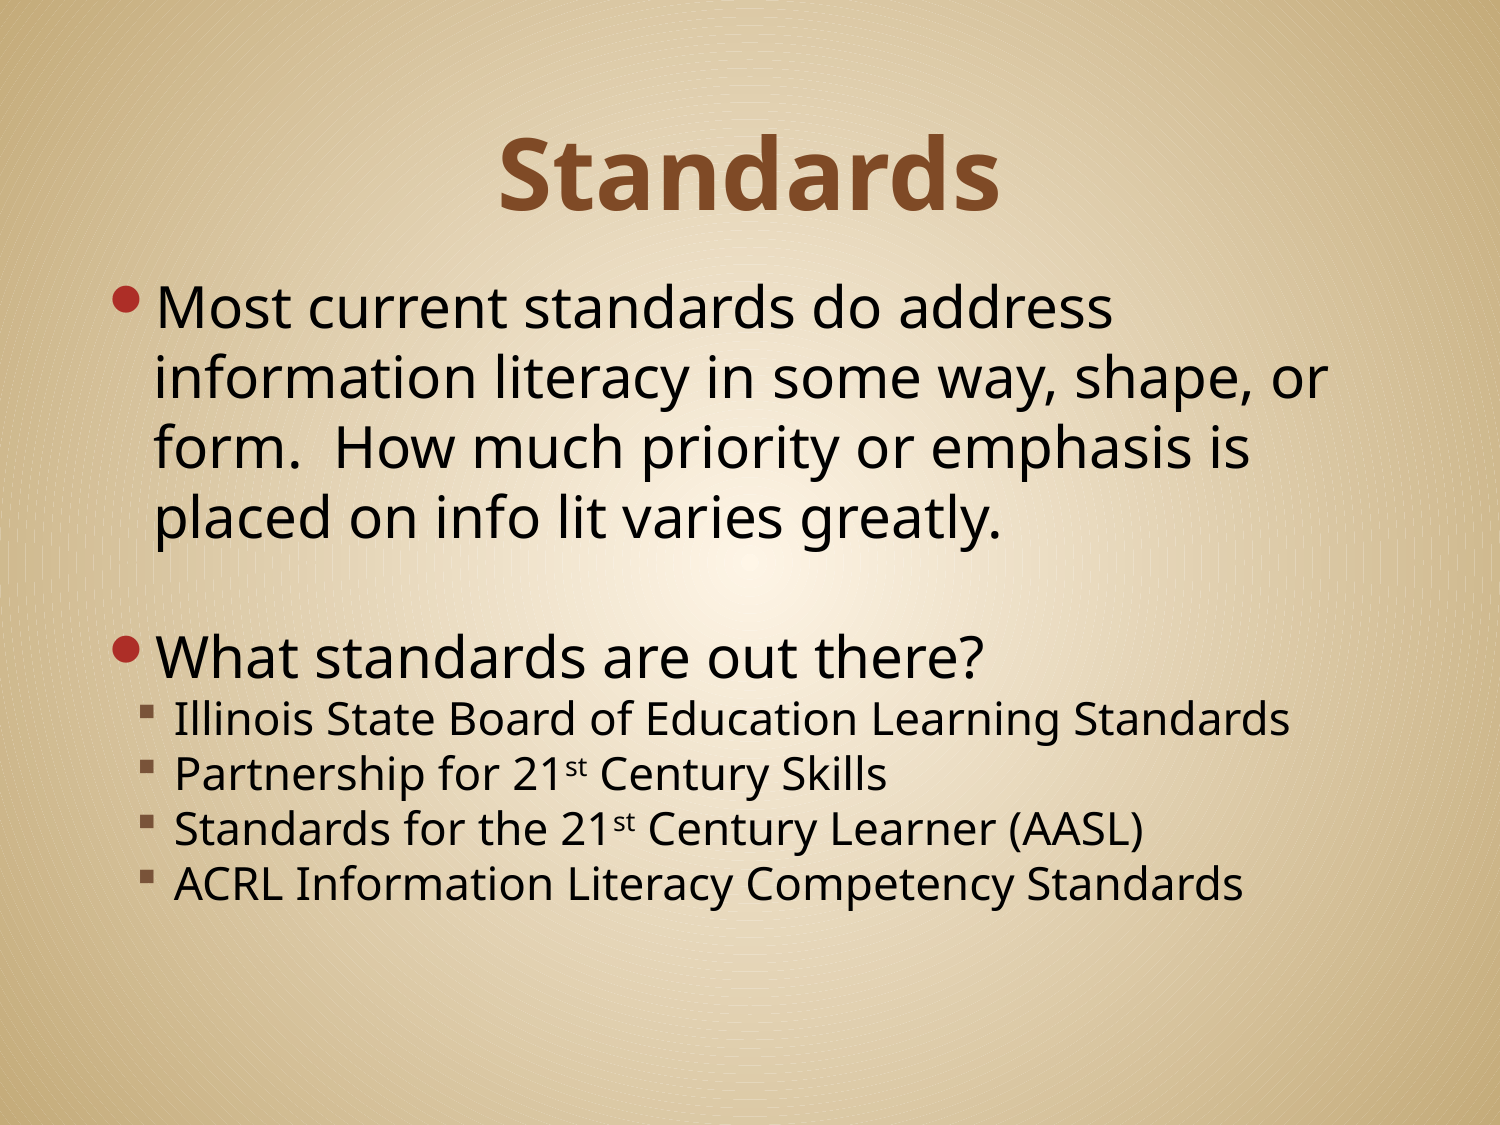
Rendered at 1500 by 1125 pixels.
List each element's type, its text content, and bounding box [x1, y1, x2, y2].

title Standards [75, 50, 1425, 238]
list Most current standards do address information literacy in some way, shape, or form. How much priority or emphasis is placed on info lit varies greatly. What standards are out there? Illinois State Board of Education Learning Standards Partnership for 21st Century Skills Standards for the 21st Century Learner (AASL) ACRL Information Literacy Competency Standards [74, 262, 1426, 1006]
